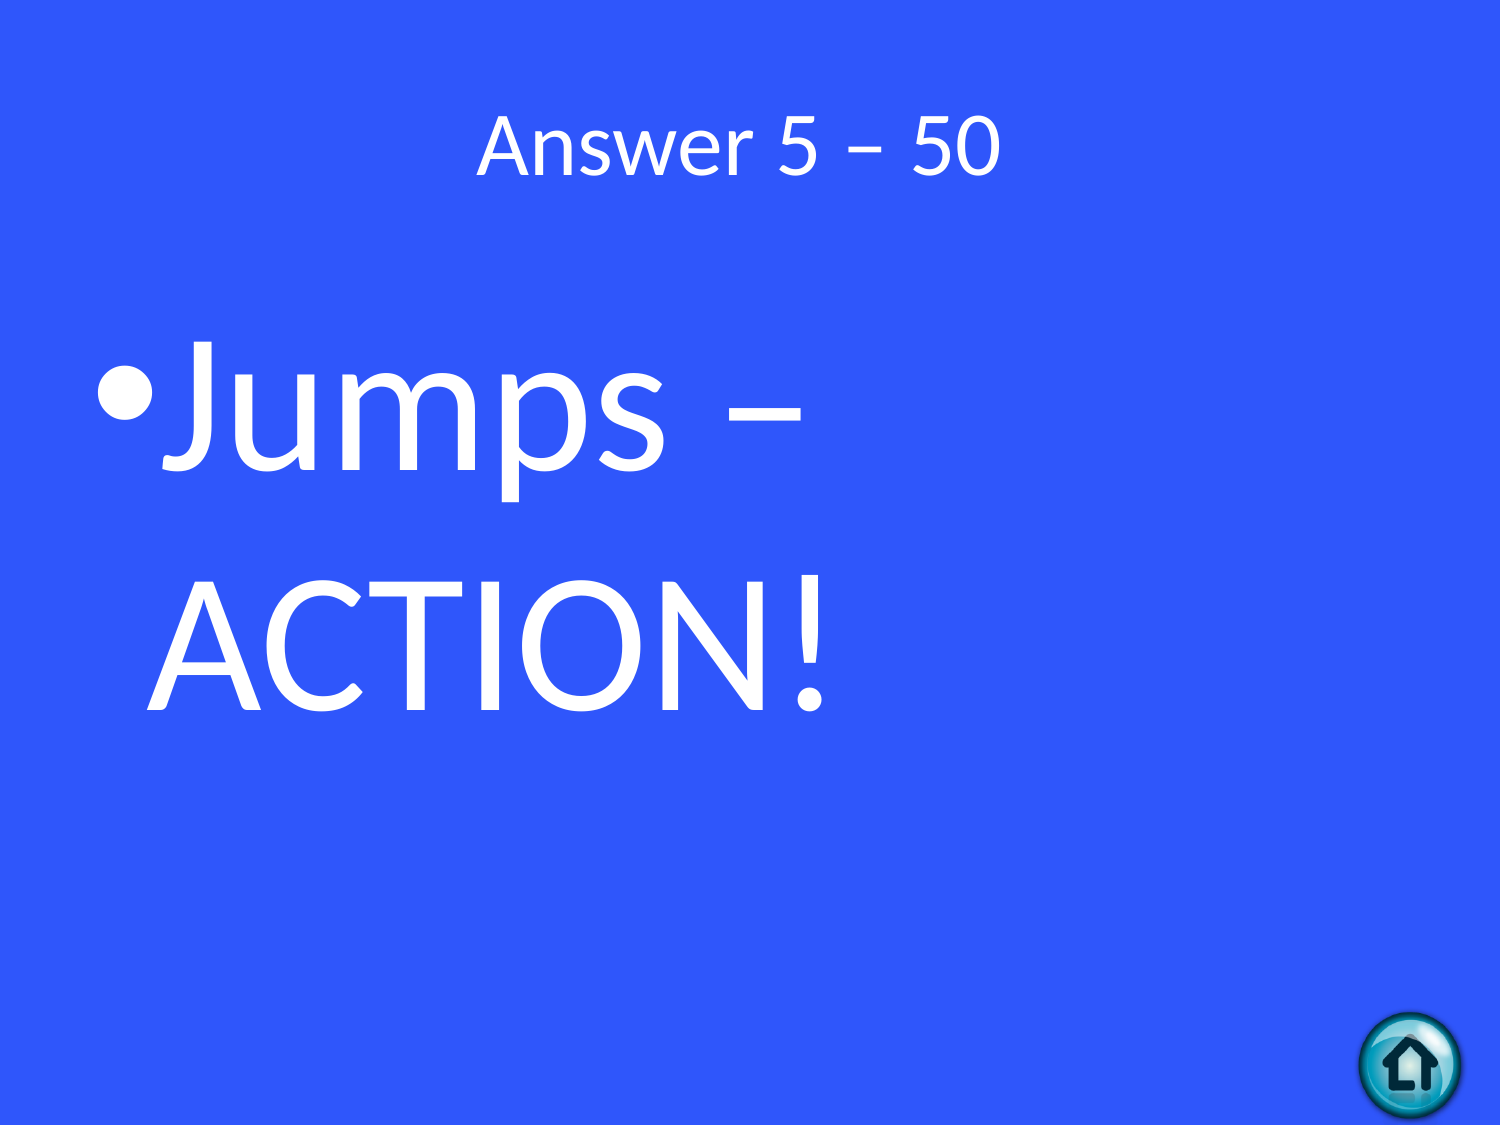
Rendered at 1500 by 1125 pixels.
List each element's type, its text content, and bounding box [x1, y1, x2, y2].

title Answer 5 – 50 [75, 45, 1425, 233]
list Jumps – ACTION! [75, 262, 1425, 1005]
picture [1349, 1006, 1469, 1125]
